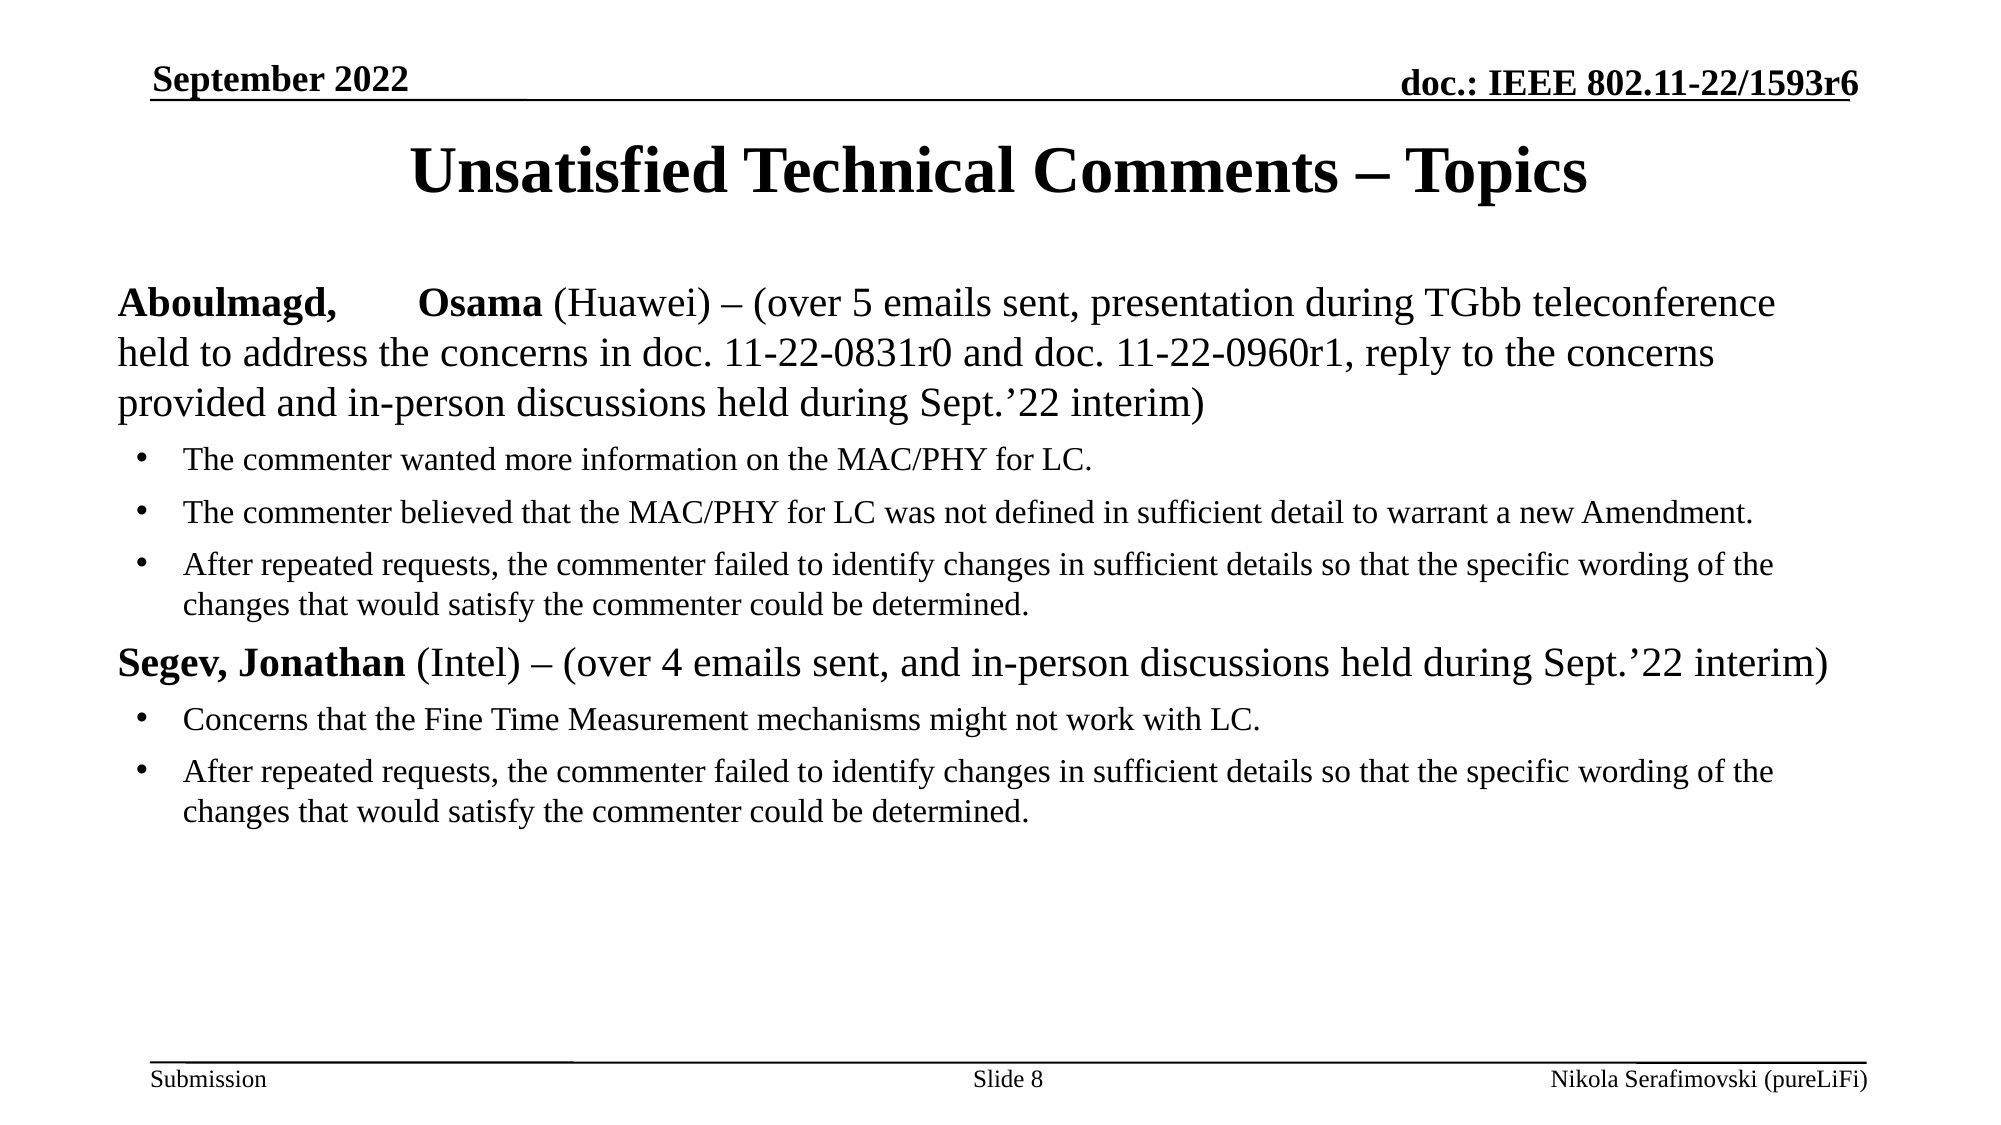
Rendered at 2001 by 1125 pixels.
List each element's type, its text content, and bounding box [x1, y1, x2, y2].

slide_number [152, 54, 563, 100]
title Unsatisfied Technical Comments – Topics [149, 112, 1850, 221]
footer Nikola Serafimovski (pureLiFi) [1171, 1061, 1869, 1093]
slide_number Slide 8 [950, 1061, 1067, 1123]
list Aboulmagd, Osama (Huawei) – (over 5 emails sent, presentation during TGbb teleconference held to address the concerns in doc. 11-22-0831r0 and doc. 11-22-0960r1, reply to the concerns provided and in-person discussions held during Sept.’22 interim) The commenter wanted more information on the MAC/PHY for LC. The commenter believed that the MAC/PHY for LC was not defined in sufficient detail to warrant a new Amendment. After repeated requests, the commenter failed to identify changes in sufficient details so that the specific wording of the changes that would satisfy the commenter could be determined. Segev, Jonathan (Intel) – (over 4 emails sent, and in-person discussions held during Sept.’22 interim) Concerns that the Fine Time Measurement mechanisms might not work with LC. After repeated requests, the commenter failed to identify changes in sufficient details so that the specific wording of the changes that would satisfy the commenter could be determined. [102, 266, 1850, 1000]
